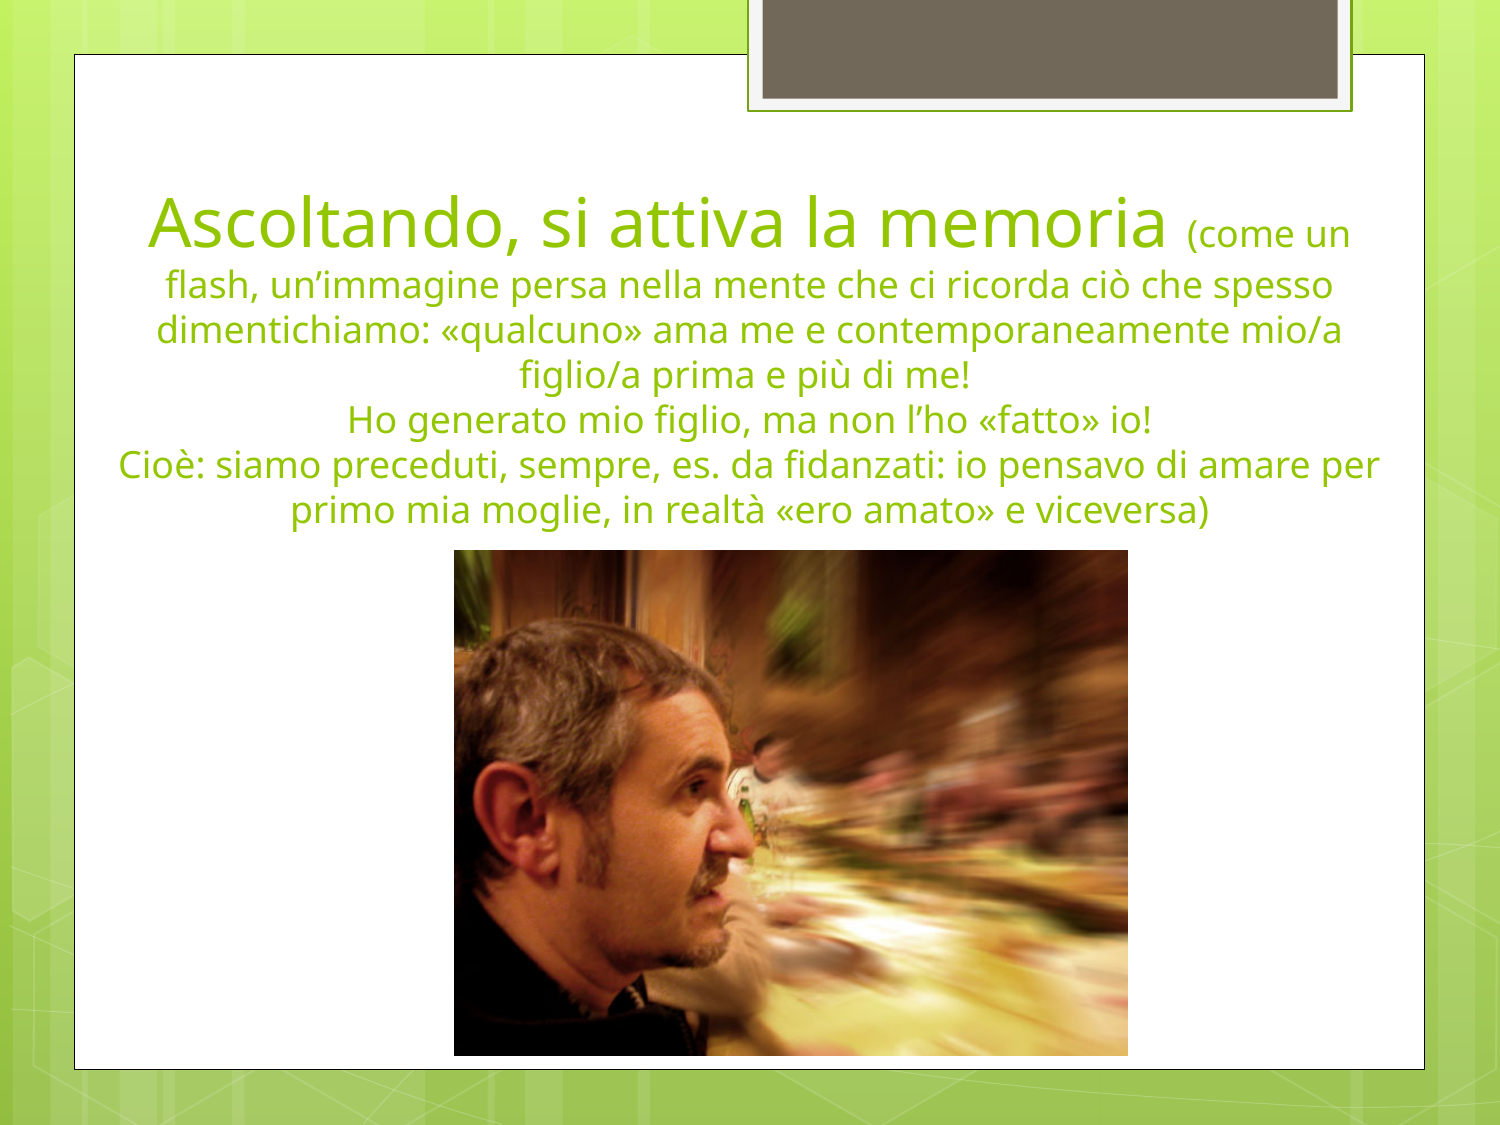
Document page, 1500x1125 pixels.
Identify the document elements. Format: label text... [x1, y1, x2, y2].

title Ascoltando, si attiva la memoria (come un flash, un’immagine persa nella mente che ci ricorda ciò che spesso dimentichiamo: «qualcuno» ama me e contemporaneamente mio/a figlio/a prima e più di me! Ho generato mio figlio, ma non l’ho «fatto» io! Cioè: siamo preceduti, sempre, es. da fidanzati: io pensavo di amare per primo mia moglie, in realtà «ero amato» e viceversa) [88, 168, 1412, 539]
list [454, 550, 1128, 1056]
